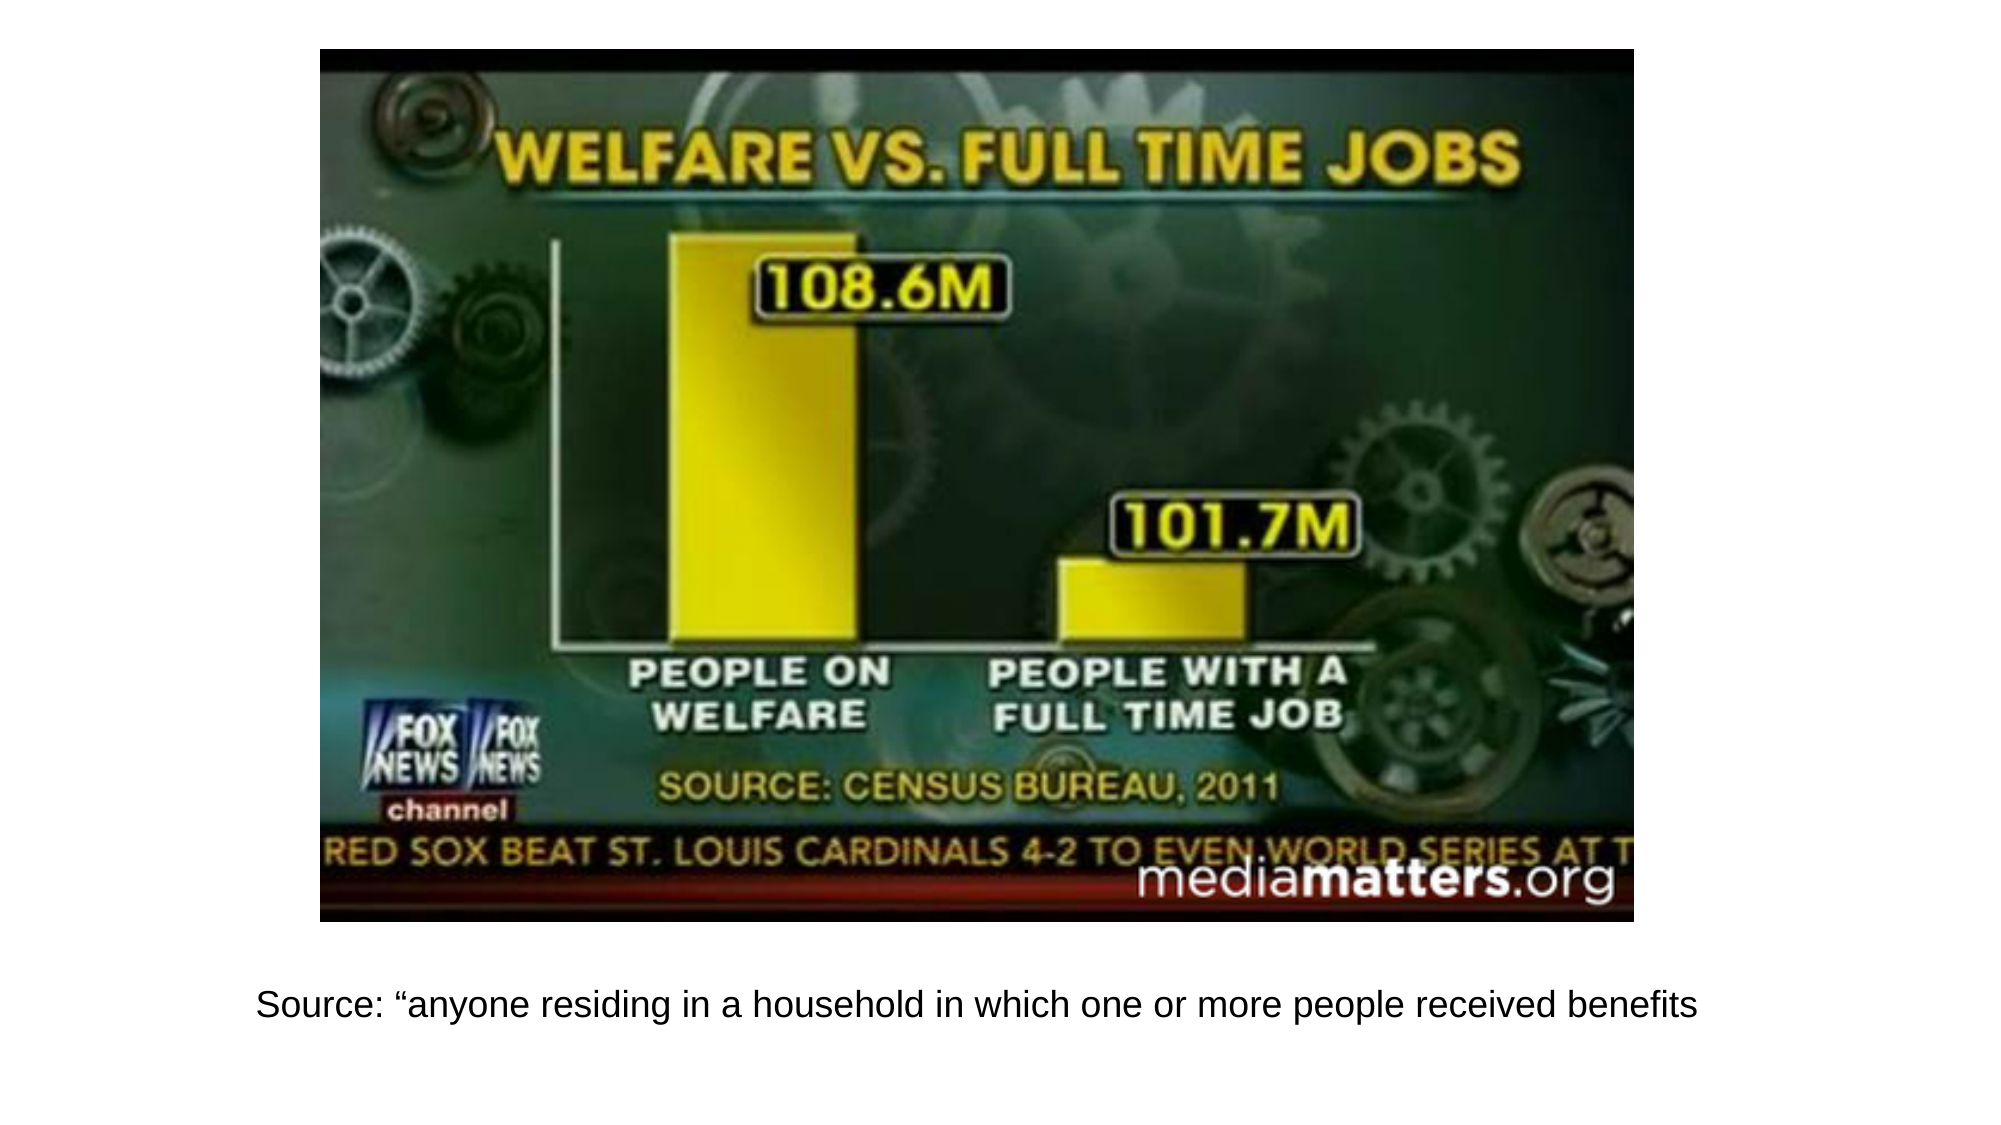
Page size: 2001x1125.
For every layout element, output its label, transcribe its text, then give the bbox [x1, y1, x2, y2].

text_box Source: “anyone residing in a household in which one or more people received benefits [240, 972, 1714, 1033]
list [320, 49, 1634, 922]
